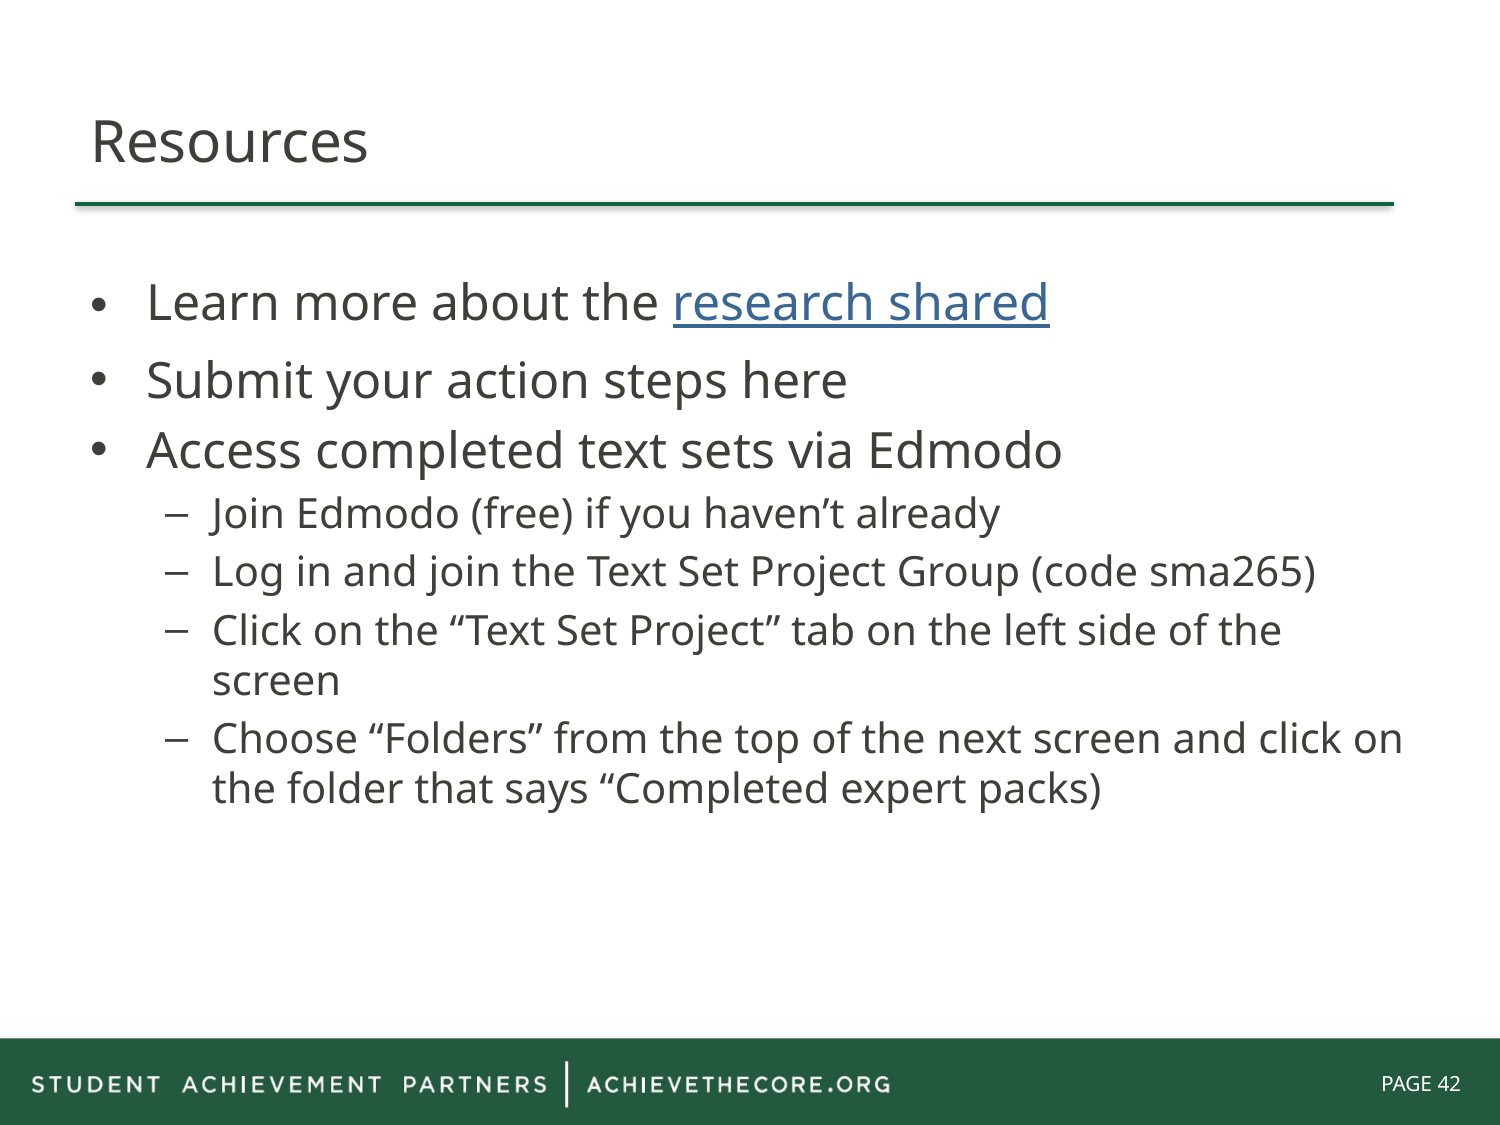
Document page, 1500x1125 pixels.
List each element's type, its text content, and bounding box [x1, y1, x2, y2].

title Resources [75, 45, 1425, 233]
list Learn more about the research shared Submit your action steps here Access completed text sets via Edmodo Join Edmodo (free) if you haven’t already Log in and join the Text Set Project Group (code sma265) Click on the “Text Set Project” tab on the left side of the screen Choose “Folders” from the top of the next screen and click on the folder that says “Completed expert packs) [75, 262, 1425, 1005]
